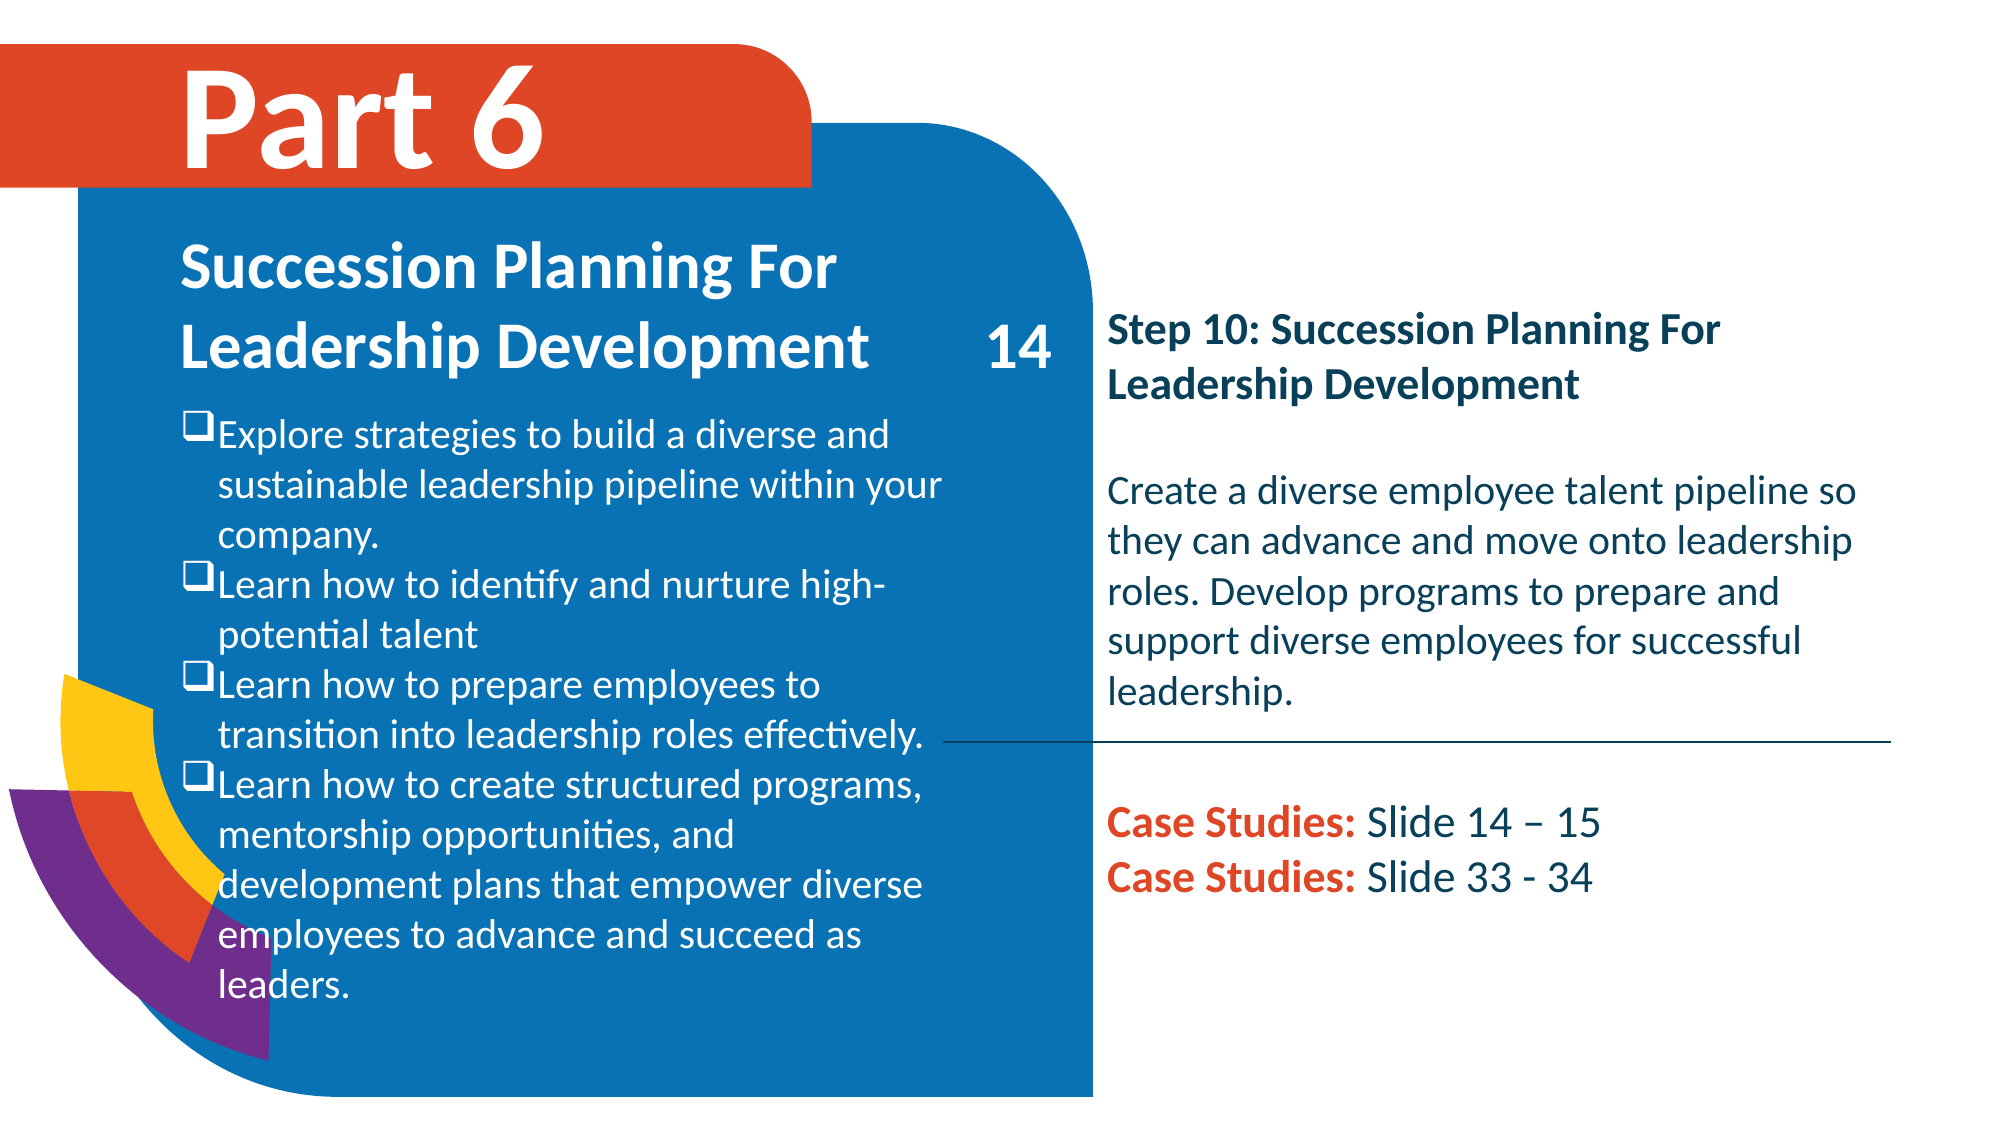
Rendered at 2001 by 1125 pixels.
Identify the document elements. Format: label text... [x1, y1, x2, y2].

list Step 10: Succession Planning For Leadership Development Create a diverse employee talent pipeline so they can advance and move onto leadership roles. Develop programs to prepare and support diverse employees for successful leadership. [1092, 449, 1914, 563]
text_box Part 6 [165, 31, 649, 128]
list 14 [961, 290, 1076, 404]
text_box Succession Planning For Leadership Development Explore strategies to build a diverse and sustainable leadership pipeline within your company. Learn how to identify and nurture high-potential talent Learn how to prepare employees to transition into leadership roles effectively. Learn how to create structured programs, mentorship opportunities, and development plans that empower diverse employees to advance and succeed as leaders. [165, 214, 961, 426]
text_box Case Studies: Slide 14 – 15 Case Studies: Slide 33 - 34 [1092, 845, 1914, 959]
